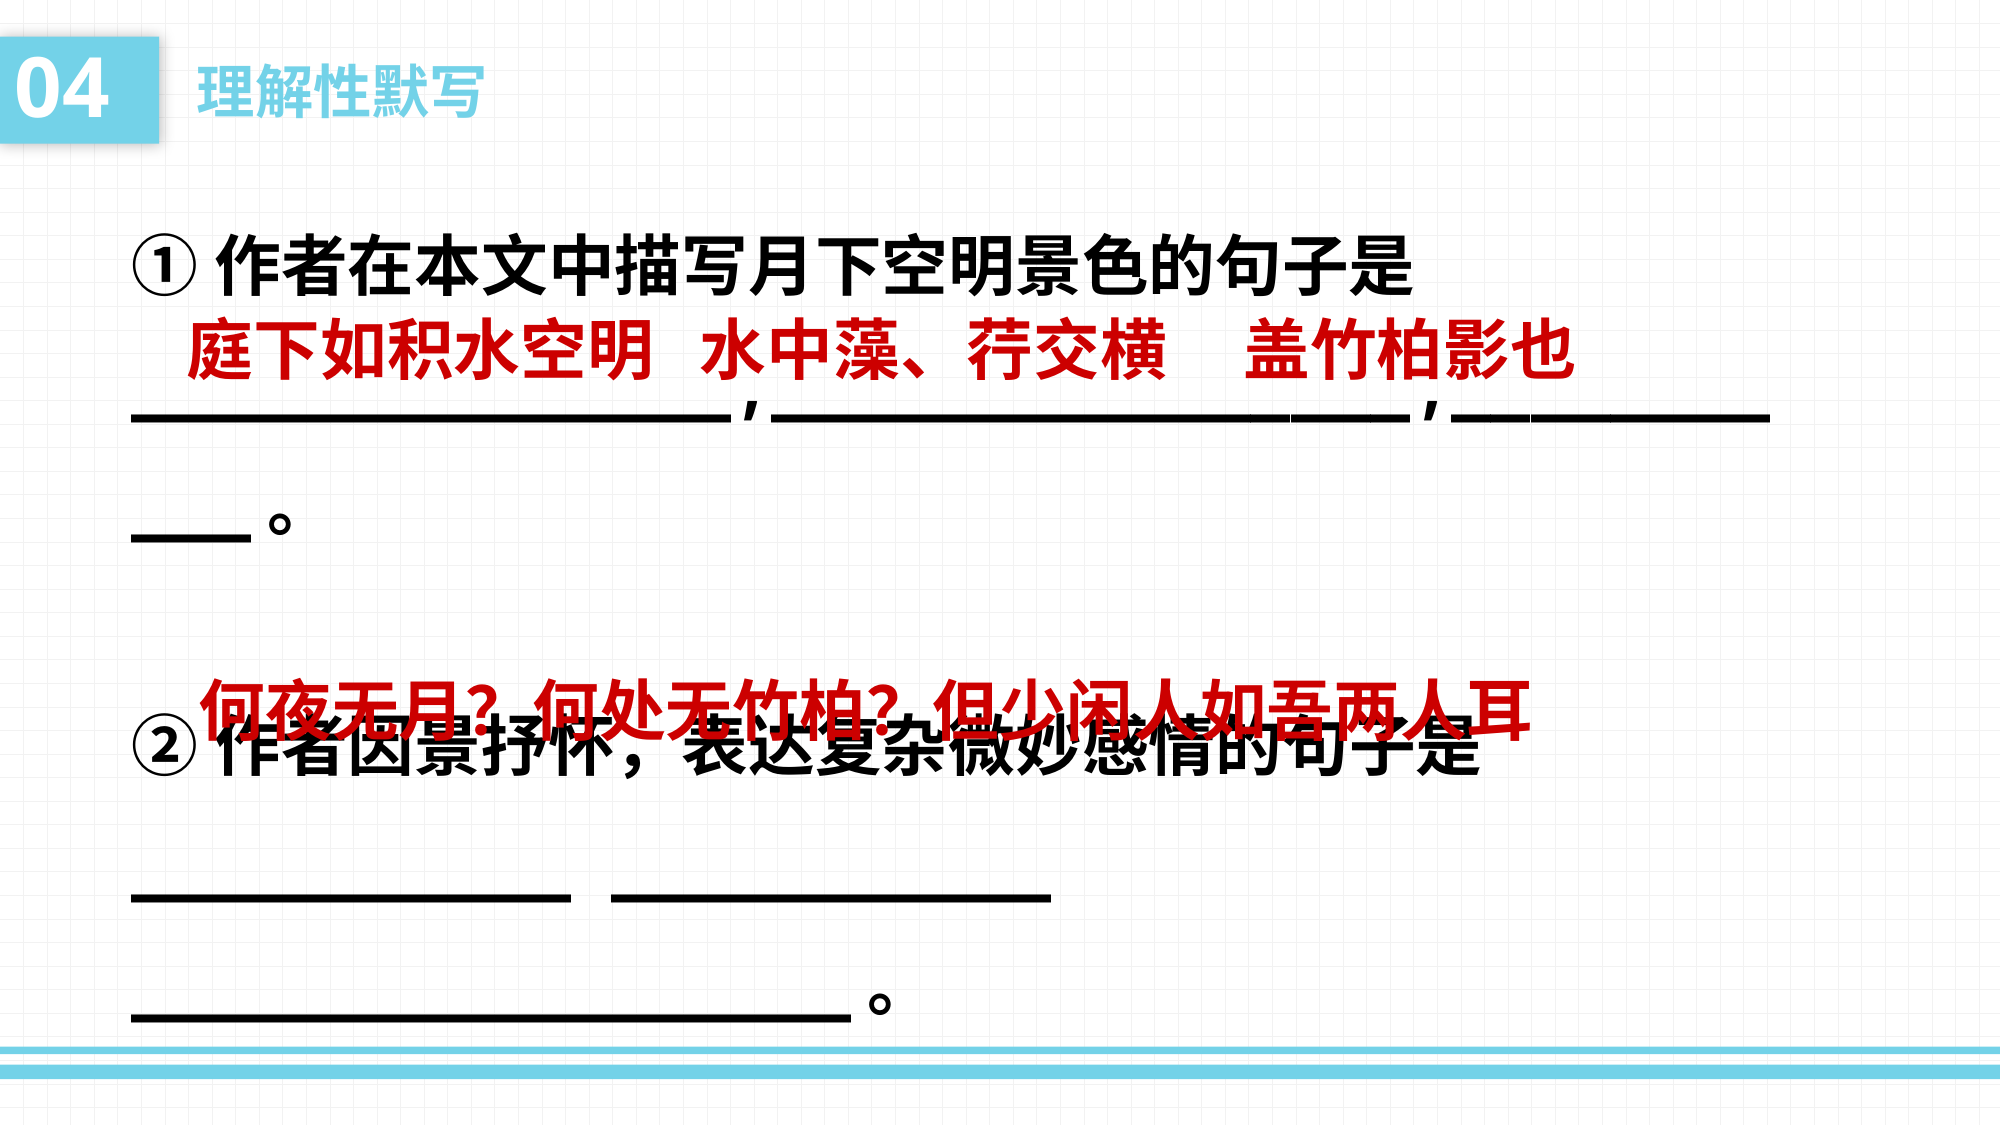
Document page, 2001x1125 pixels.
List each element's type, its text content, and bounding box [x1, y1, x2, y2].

list 理解性默写 [182, 36, 1238, 144]
list 04 [0, 36, 160, 144]
text_box ①作者在本文中描写月下空明景色的句子是 _______________,________________,___________。 ②作者因景抒怀，表达复杂微妙感情的句子是 ___________ ___________ __________________。 [116, 176, 1803, 1031]
text_box 何夜无月？何处无竹柏？但少闲人如吾两人耳 [184, 661, 1549, 757]
text_box 庭下如积水空明 水中藻、荇交横 盖竹柏影也 [172, 300, 1593, 396]
